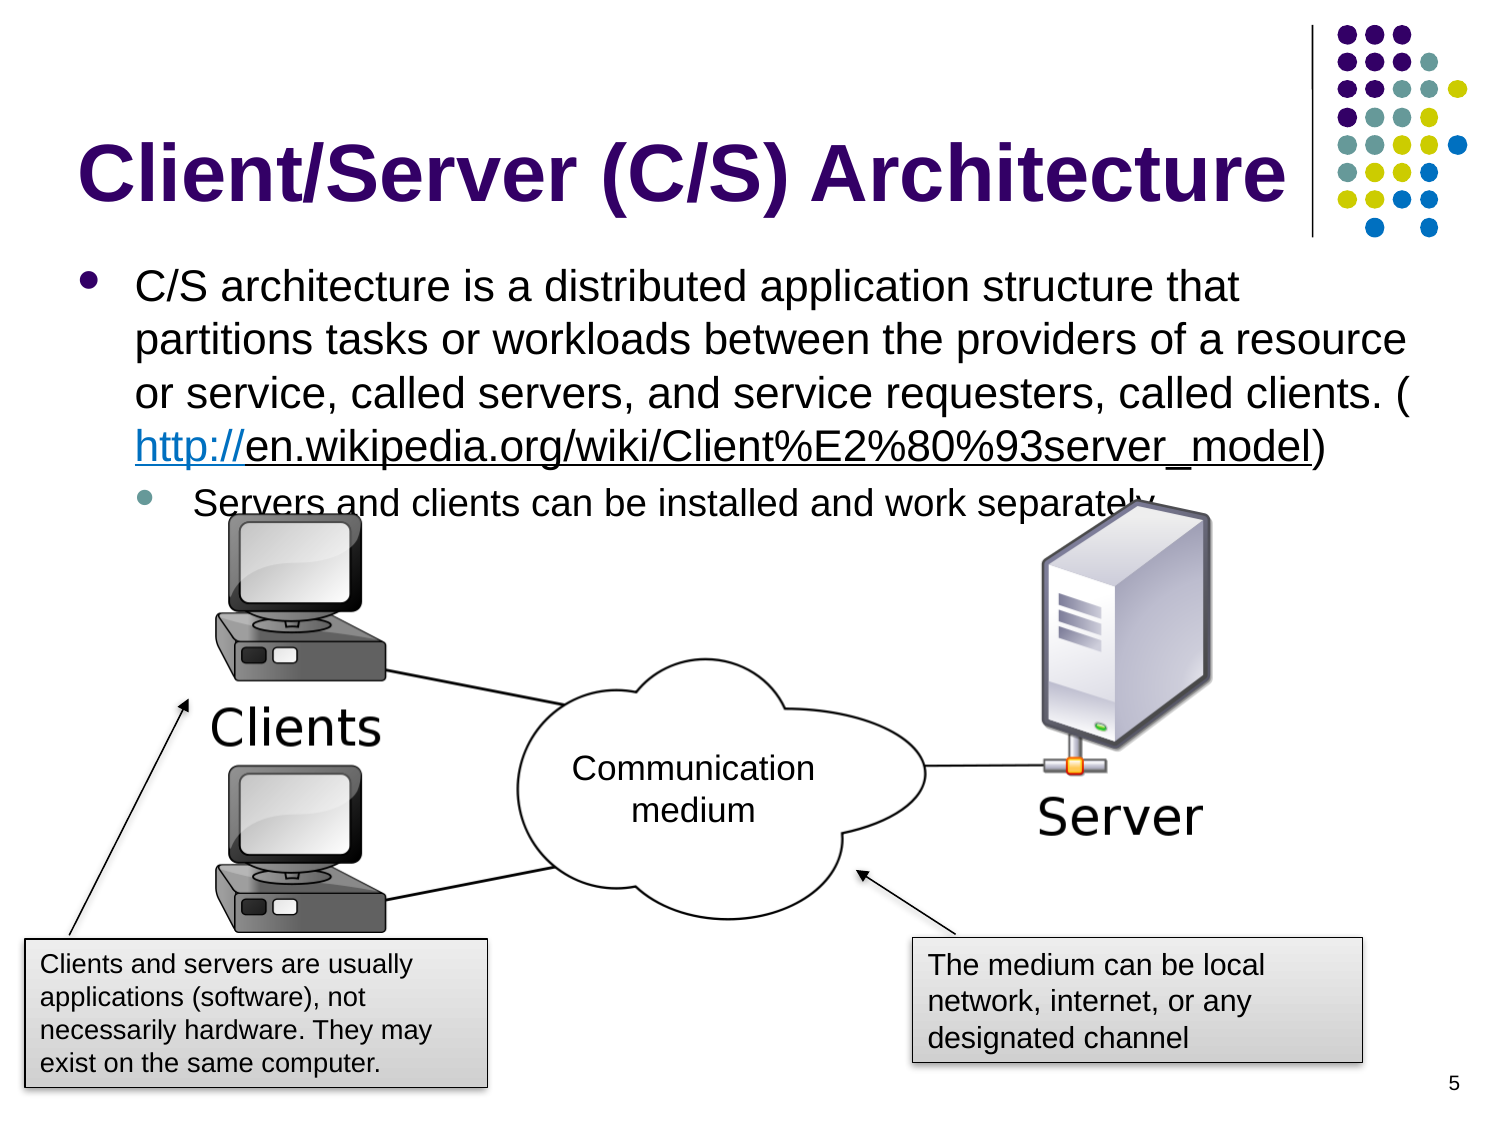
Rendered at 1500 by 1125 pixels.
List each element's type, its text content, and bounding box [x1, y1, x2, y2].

picture [212, 499, 1213, 935]
list C/S architecture is a distributed application structure that partitions tasks or workloads between the providers of a resource or service, called servers, and service requesters, called clients. (http://en.wikipedia.org/wiki/Client%E2%80%93server_model) Servers and clients can be installed and work separately [62, 249, 1438, 538]
title Client/Server (C/S) Architecture [62, 62, 1313, 226]
slide_number 5 [1124, 1062, 1476, 1125]
text_box Clients and servers are usually applications (software), not necessarily hardware. They may exist on the same computer. [24, 938, 488, 1088]
text_box The medium can be local network, internet, or any designated channel [912, 937, 1363, 1063]
text_box Clients and servers are usually applications (software), not necessarily hardware. They may exist on the same computer. [68, 698, 189, 936]
